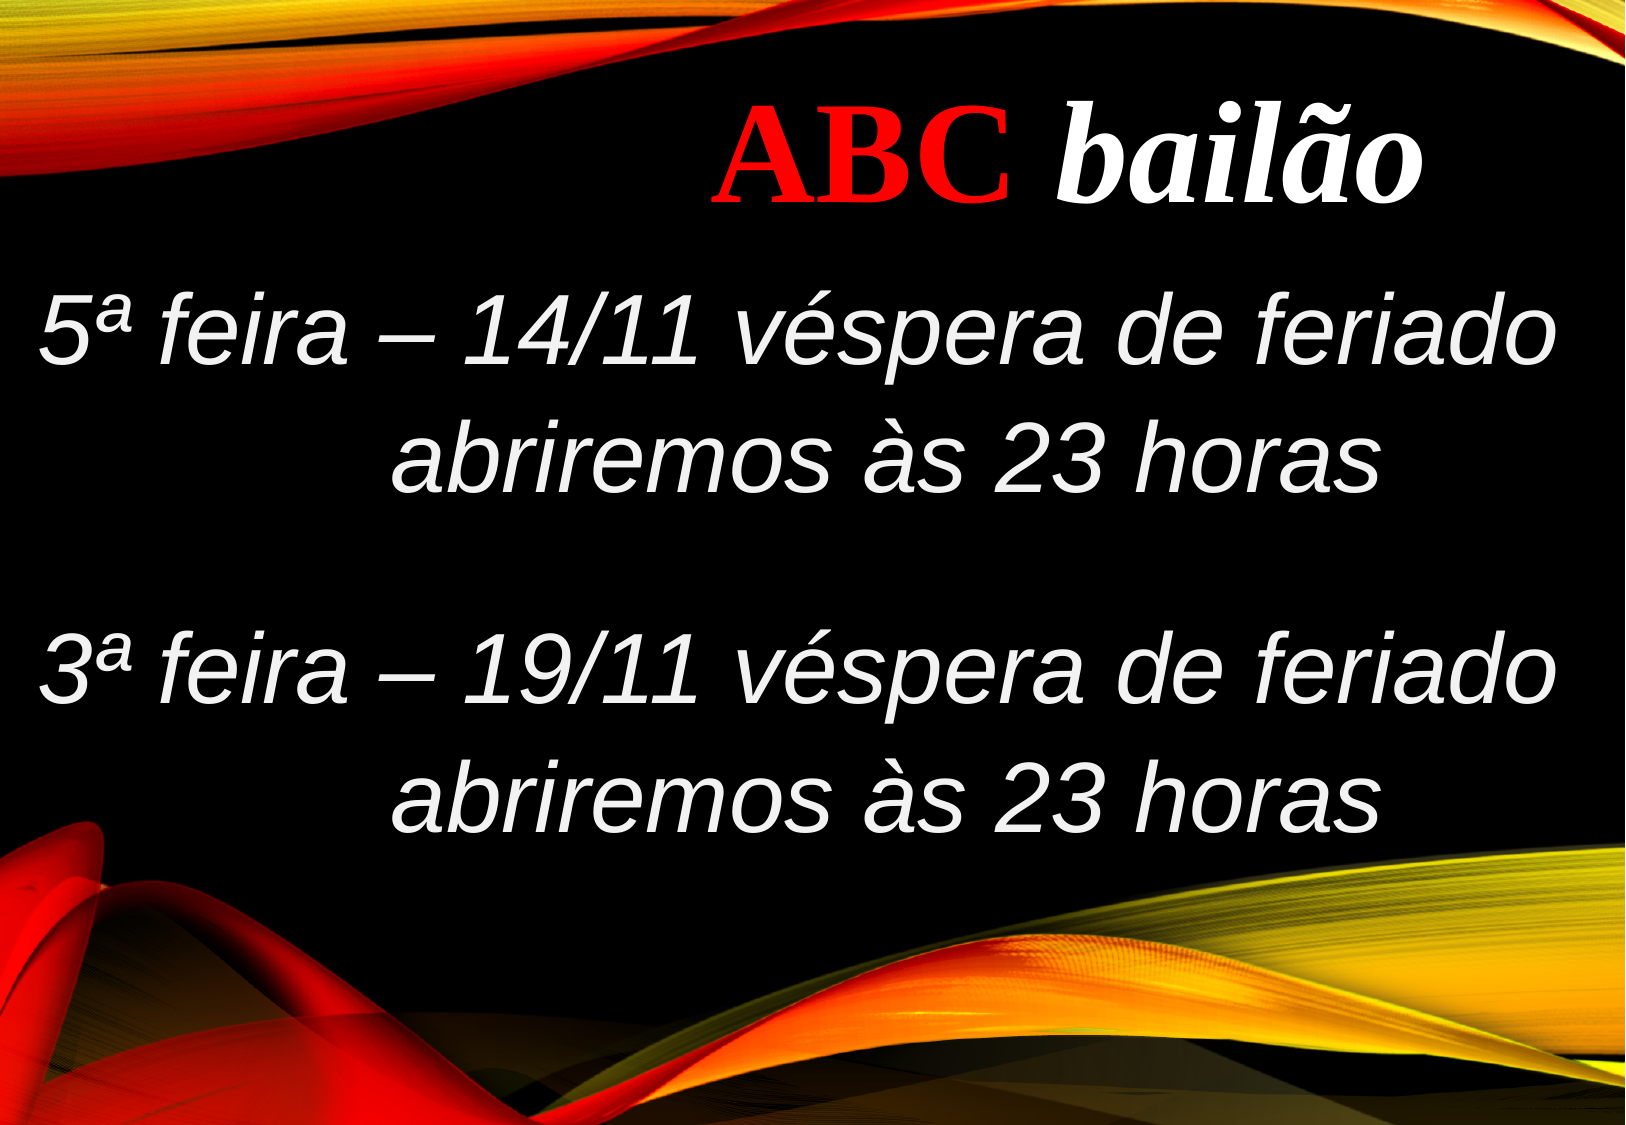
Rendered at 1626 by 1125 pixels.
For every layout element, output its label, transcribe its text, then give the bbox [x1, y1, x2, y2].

picture [0, 0, 1625, 178]
text_box 3ª feira – 19/11 véspera de feriado abriremos às 23 horas [0, 591, 1625, 880]
text_box 5ª feira – 14/11 véspera de feriado abriremos às 23 horas [0, 251, 1625, 540]
text_box ABC bailão [632, 40, 1507, 251]
picture [0, 880, 1625, 1125]
